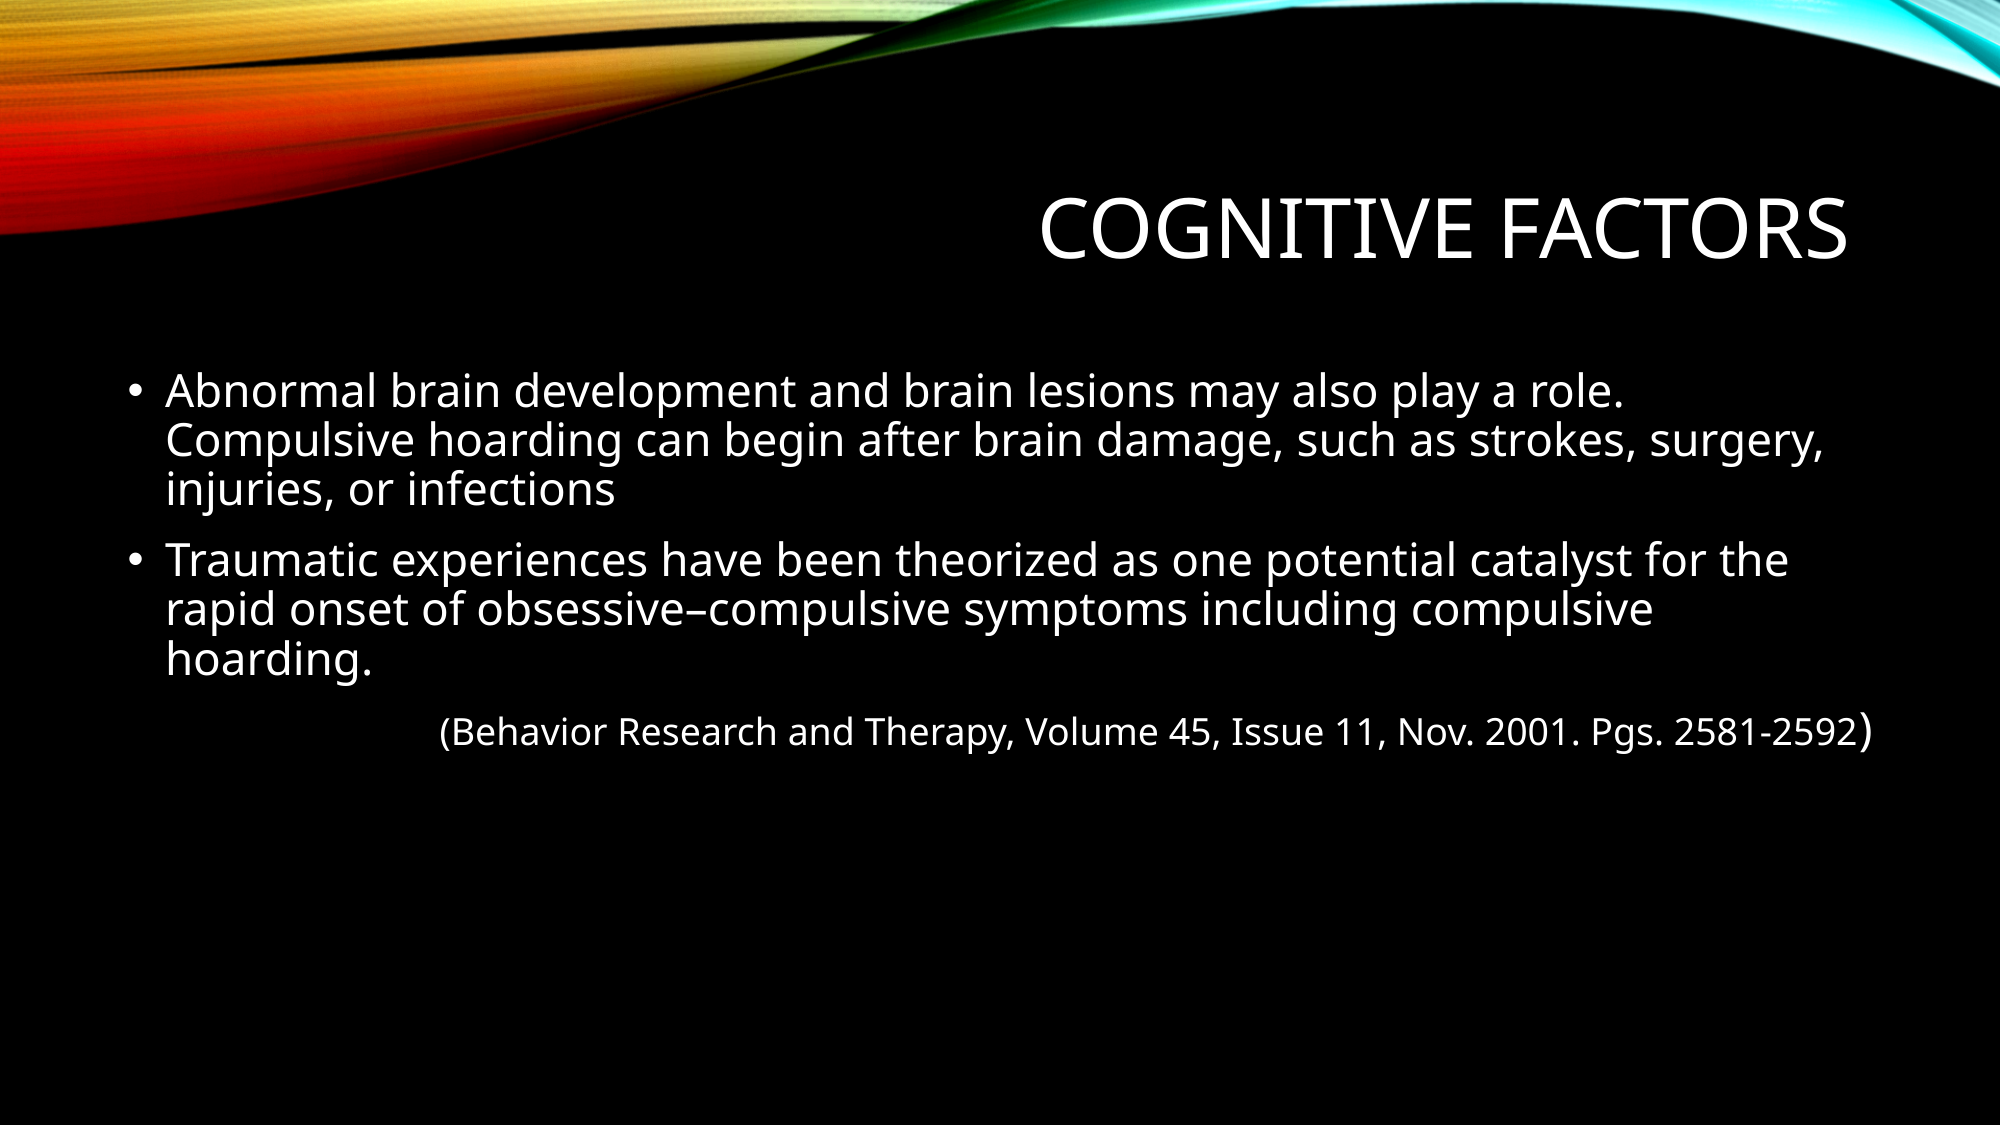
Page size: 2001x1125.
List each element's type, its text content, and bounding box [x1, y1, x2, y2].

picture [0, 0, 2000, 237]
title Cognitive factors [474, 125, 1888, 338]
list Abnormal brain development and brain lesions may also play a role. Compulsive hoarding can begin after brain damage, such as strokes, surgery, injuries, or infections Traumatic experiences have been theorized as one potential catalyst for the rapid onset of obsessive–compulsive symptoms including compulsive hoarding. (Behavior Research and Therapy, Volume 45, Issue 11, Nov. 2001. Pgs. 2581-2592) [112, 360, 1888, 1021]
